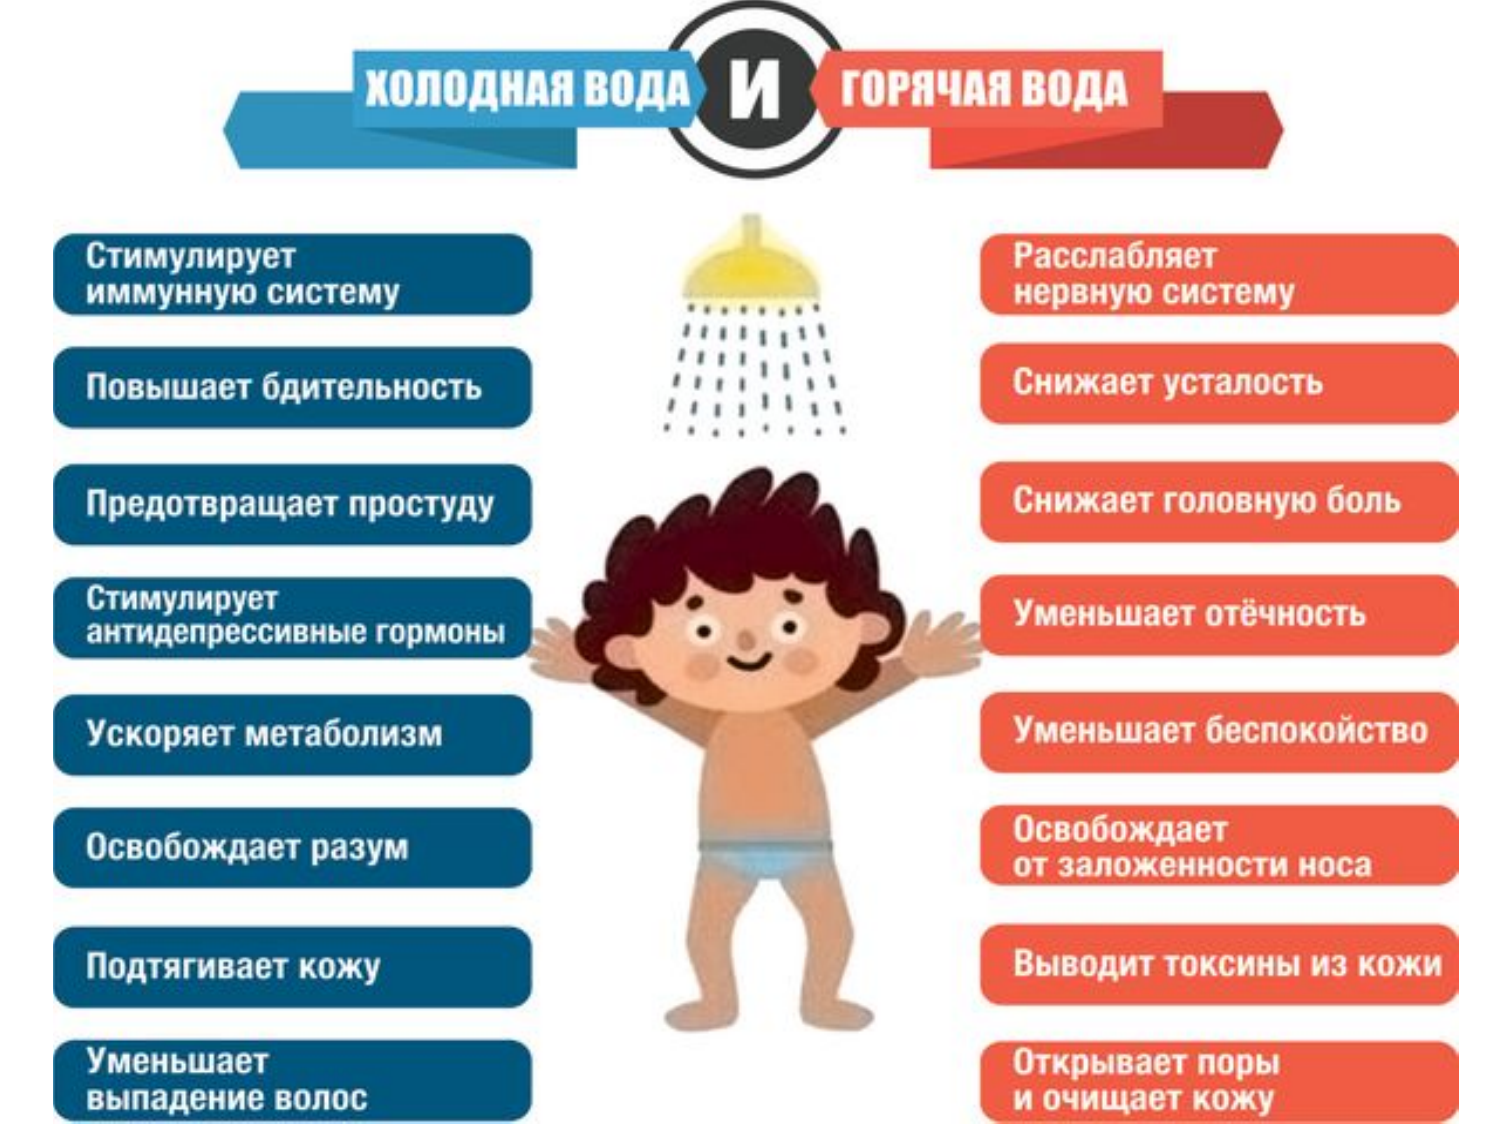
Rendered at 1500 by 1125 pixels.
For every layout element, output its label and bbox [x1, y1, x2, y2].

list [52, 0, 1459, 1125]
